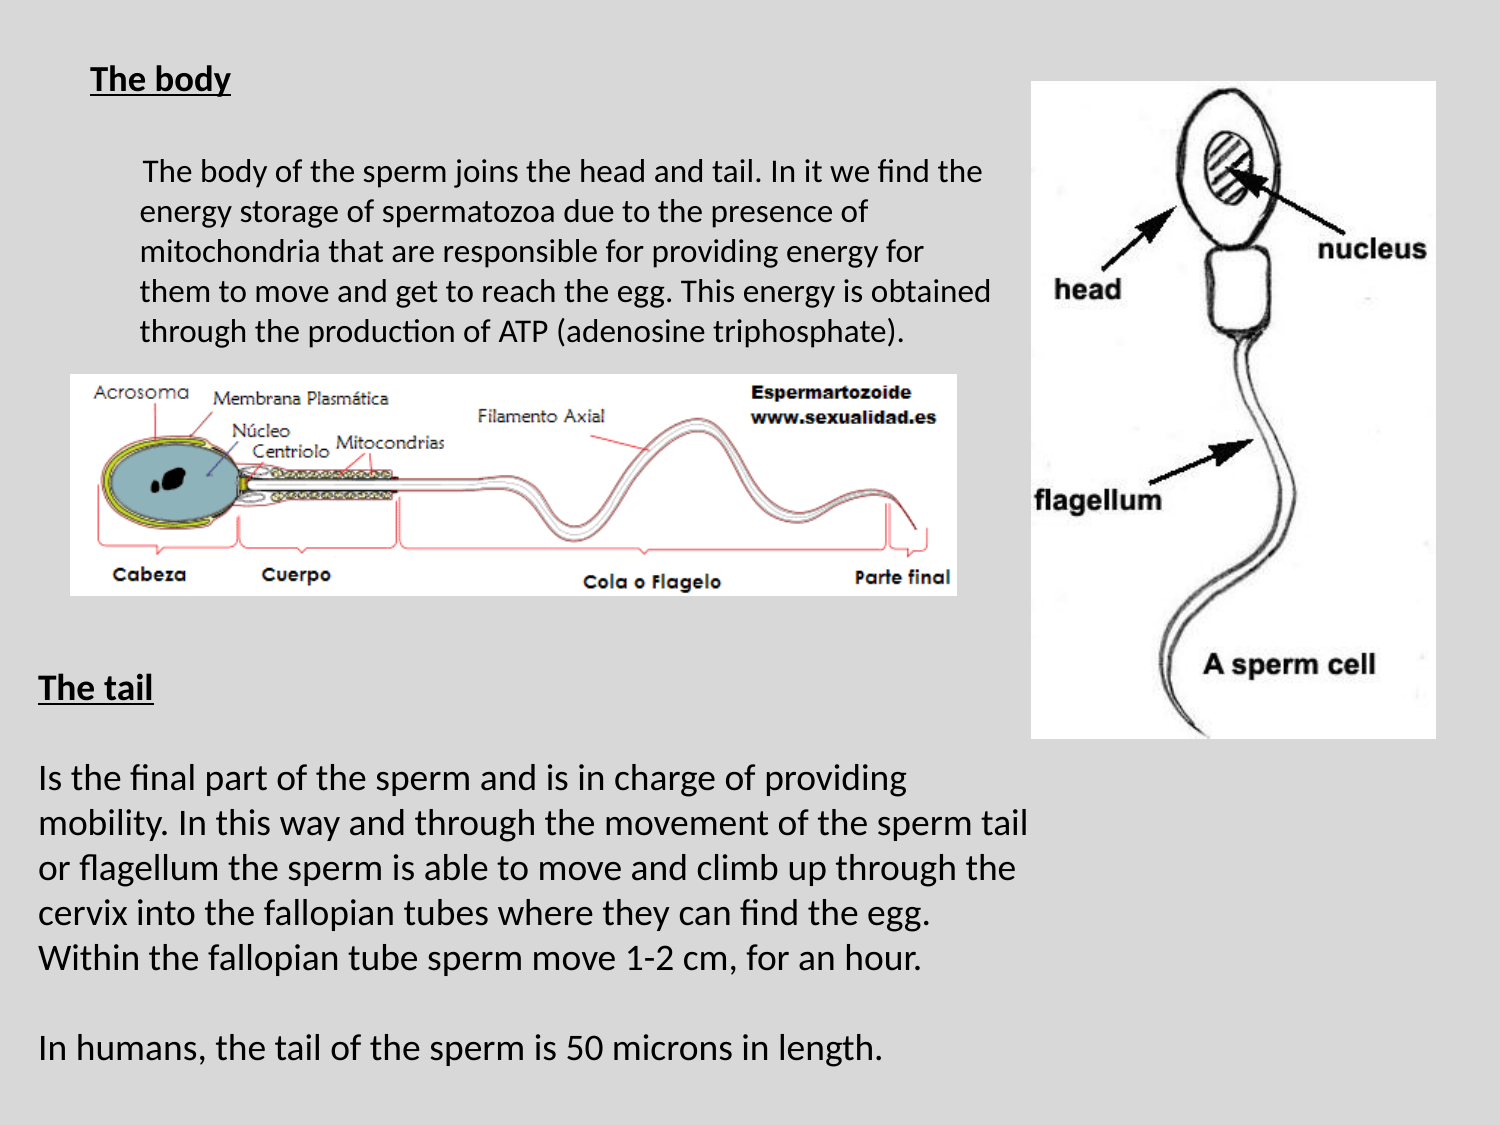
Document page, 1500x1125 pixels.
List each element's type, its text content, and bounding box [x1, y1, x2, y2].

picture [70, 374, 957, 596]
list The body The body of the sperm joins the head and tail. In it we find the energy storage of spermatozoa due to the presence of mitochondria that are responsible for providing energy for them to move and get to reach the egg. This energy is obtained through the production of ATP (adenosine triphosphate). [75, 46, 1008, 446]
text_box The tail Is the final part of the sperm and is in charge of providing mobility. In this way and through the movement of the sperm tail or flagellum the sperm is able to move and climb up through the cervix into the fallopian tubes where they can find the egg. Within the fallopian tube sperm move 1-2 cm, for an hour. In humans, the tail of the sperm is 50 microns in length. [23, 655, 1055, 1121]
picture [1031, 81, 1436, 739]
